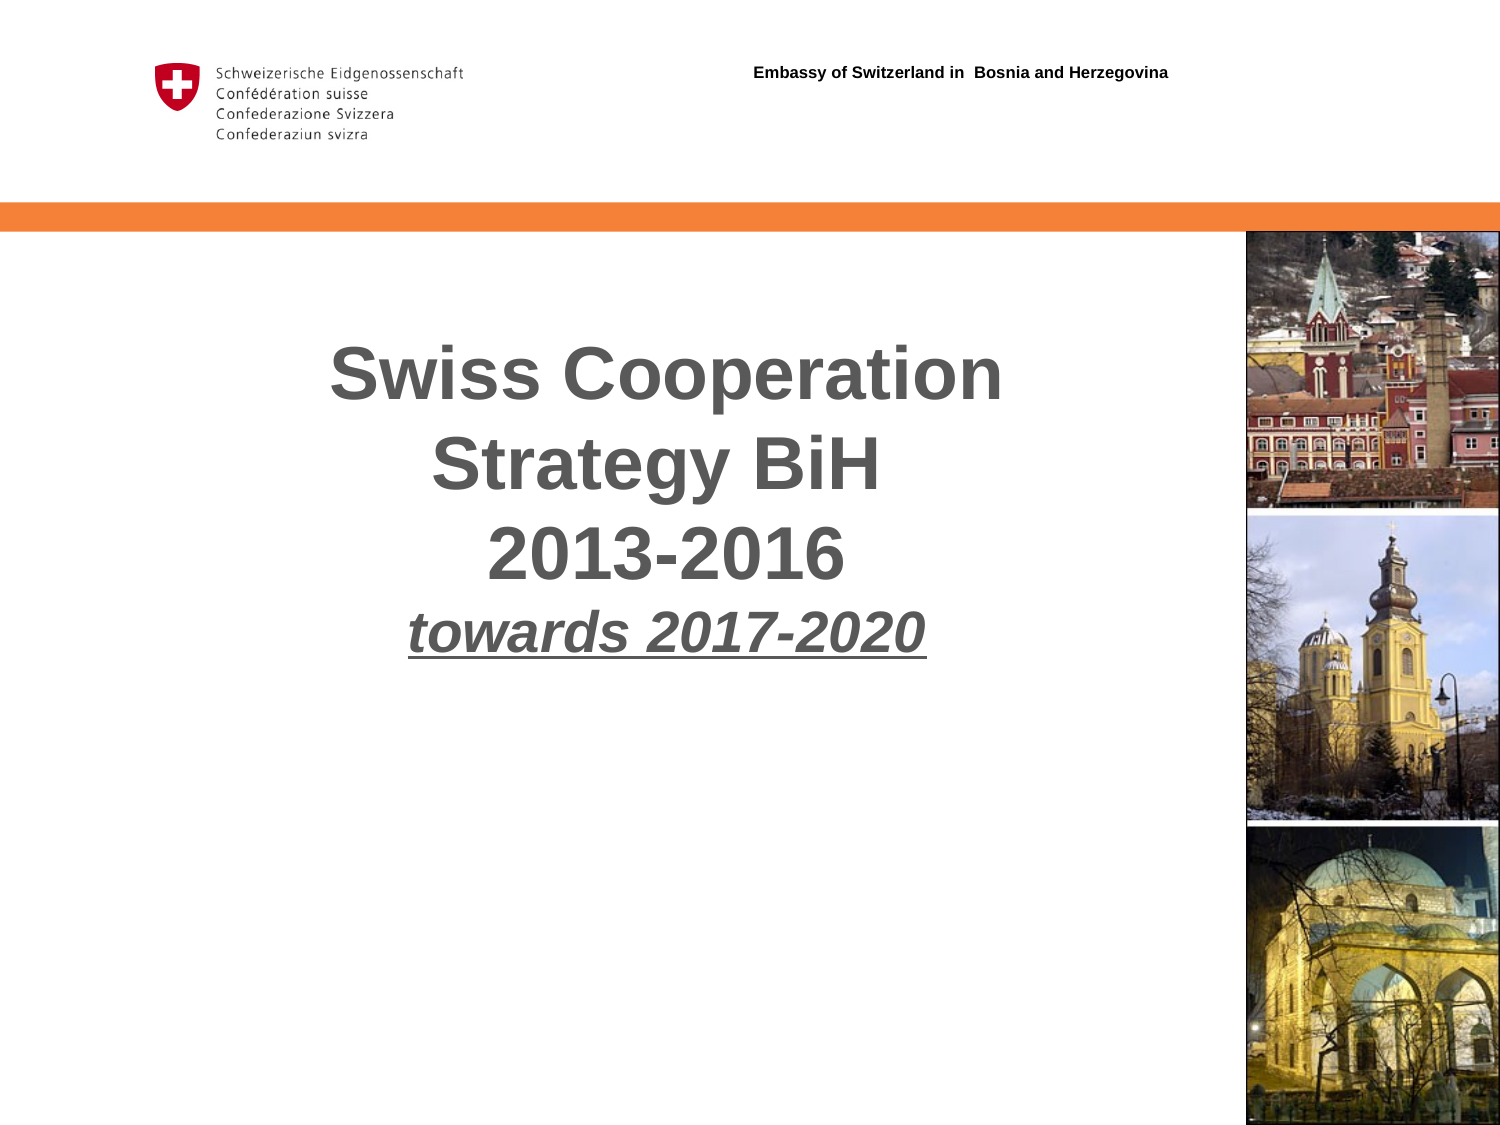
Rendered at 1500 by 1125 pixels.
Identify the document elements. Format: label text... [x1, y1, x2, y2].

subtitle Embassy of Switzerland in Bosnia and Herzegovina [738, 54, 1389, 150]
picture [155, 63, 463, 141]
title Swiss Cooperation Strategy BiH 2013-2016 towards 2017-2020 [170, 314, 1164, 674]
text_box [1245, 231, 1500, 1125]
